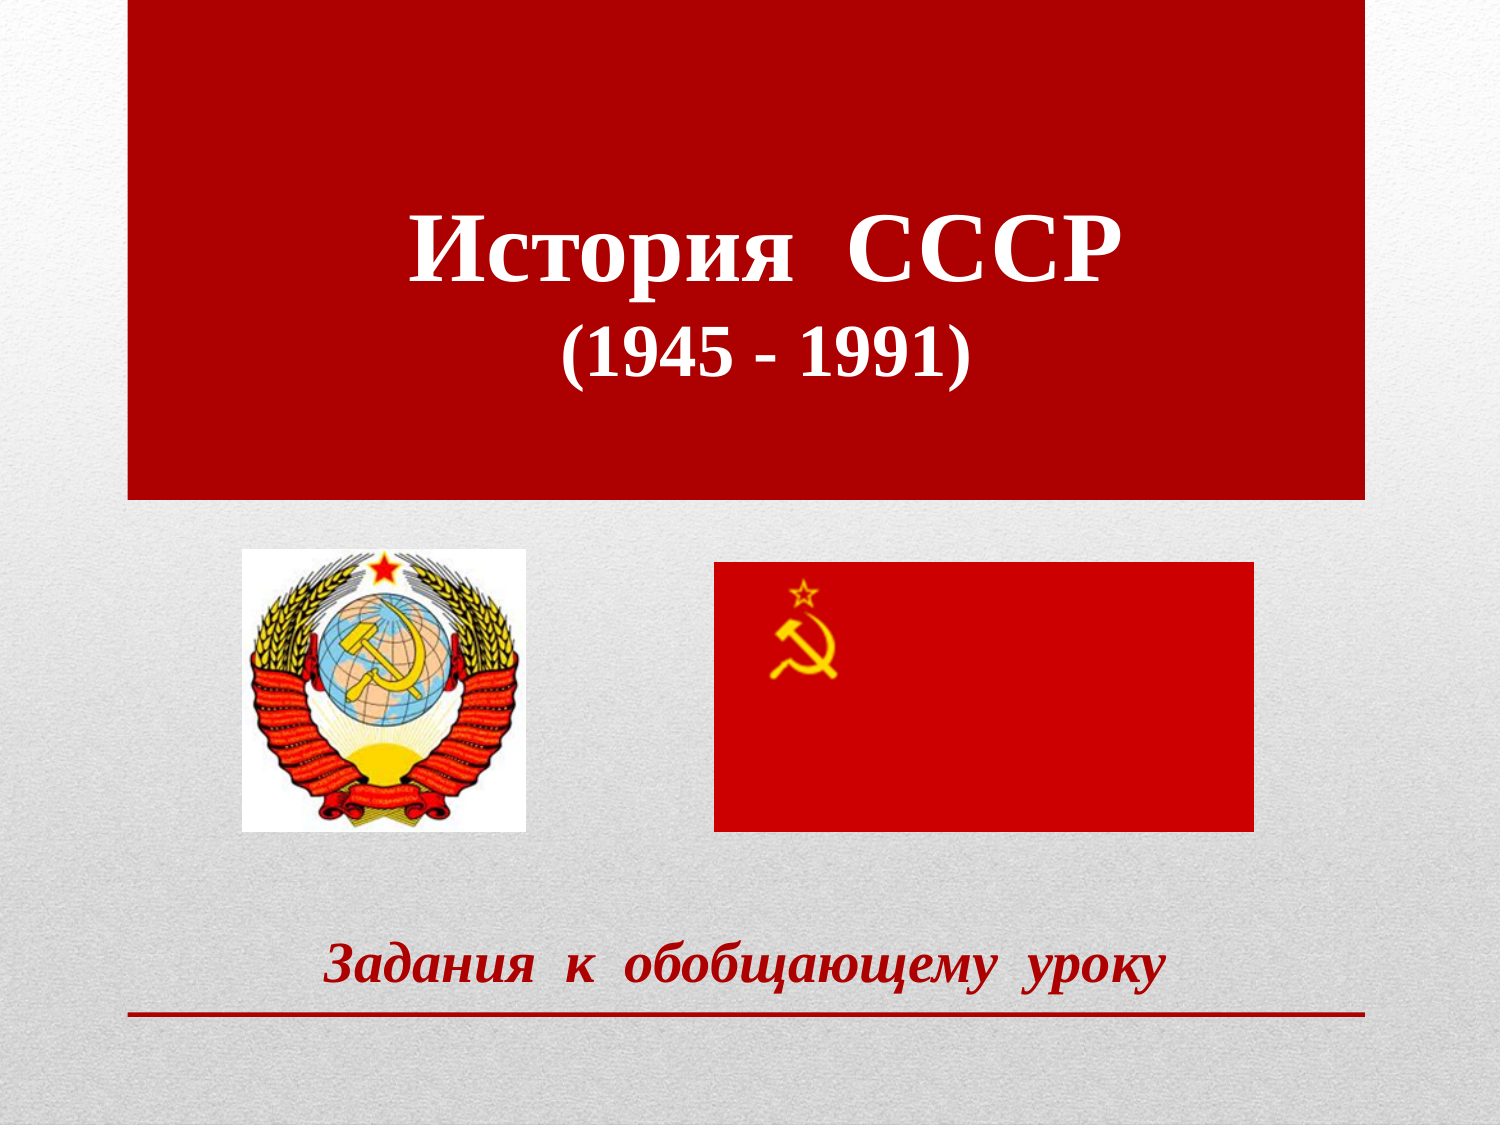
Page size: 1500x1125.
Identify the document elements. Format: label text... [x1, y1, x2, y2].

picture [241, 548, 527, 833]
picture [713, 561, 1255, 833]
title История СССР (1945 - 1991) [147, 149, 1386, 399]
subtitle Задания к обобщающему уроку [183, 916, 1308, 1024]
